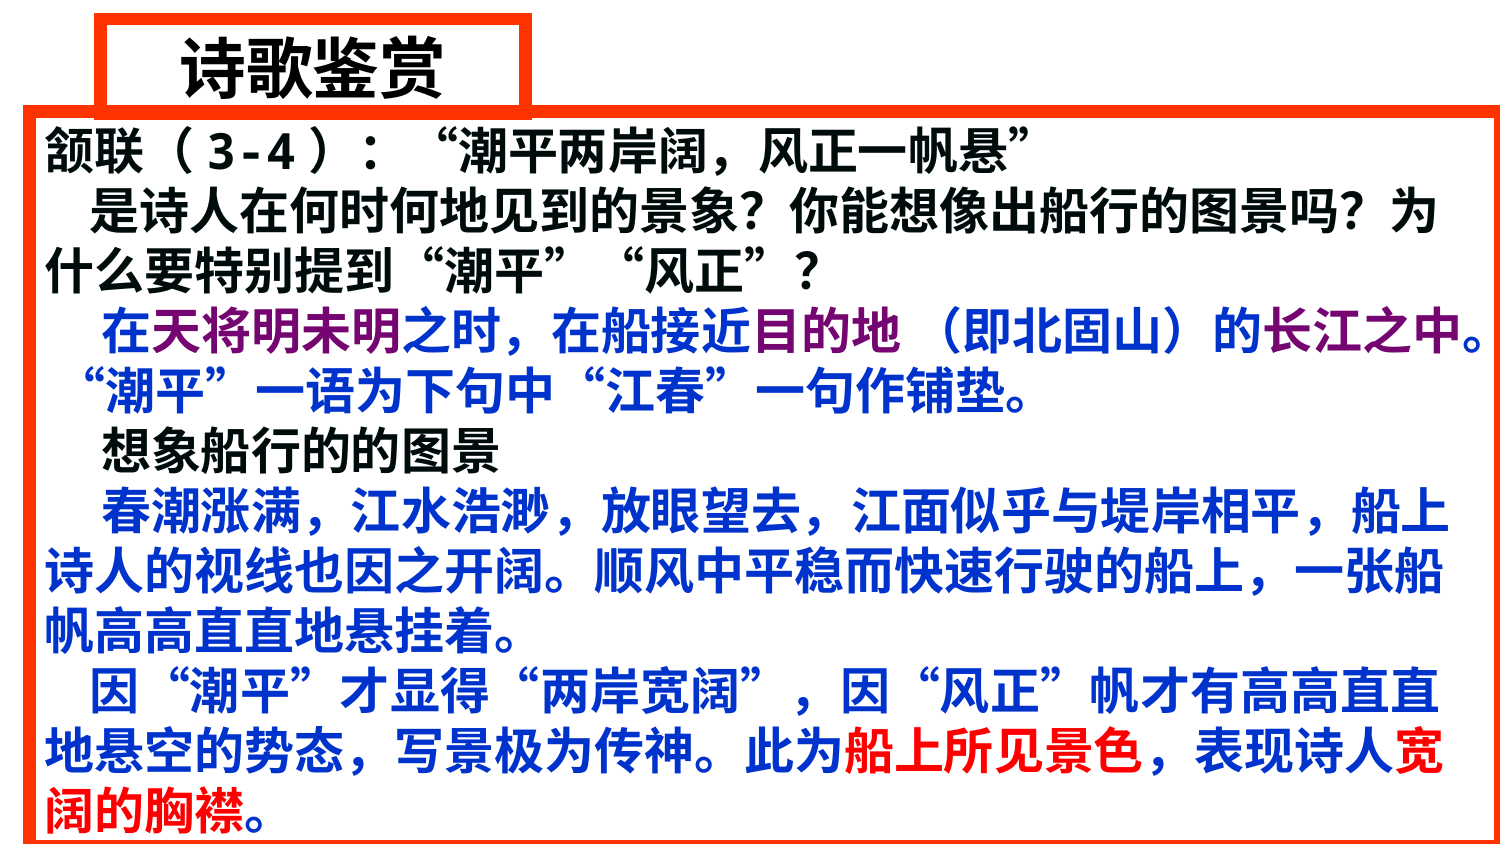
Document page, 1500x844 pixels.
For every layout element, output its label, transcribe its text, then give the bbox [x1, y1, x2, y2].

text_box 诗歌鉴赏 [100, 19, 526, 114]
text_box 颔联（3-4）：“潮平两岸阔，风正一帆悬” 是诗人在何时何地见到的景象？你能想像出船行的图景吗？为什么要特别提到“潮平”“风正”？ 在天将明未明之时，在船接近目的地 （即北固山）的长江之中。 “潮平”一语为下句中“江春”一句作铺垫。 想象船行的的图景 春潮涨满，江水浩渺，放眼望去，江面似乎与堤岸相平，船上诗人的视线也因之开阔。顺风中平稳而快速行驶的船上，一张船帆高高直直地悬挂着。 因“潮平”才显得“两岸宽阔”，因“风正”帆才有高高直直地悬空的势态，写景极为传神。此为船上所见景色，表现诗人宽阔的胸襟。 [29, 111, 1500, 844]
